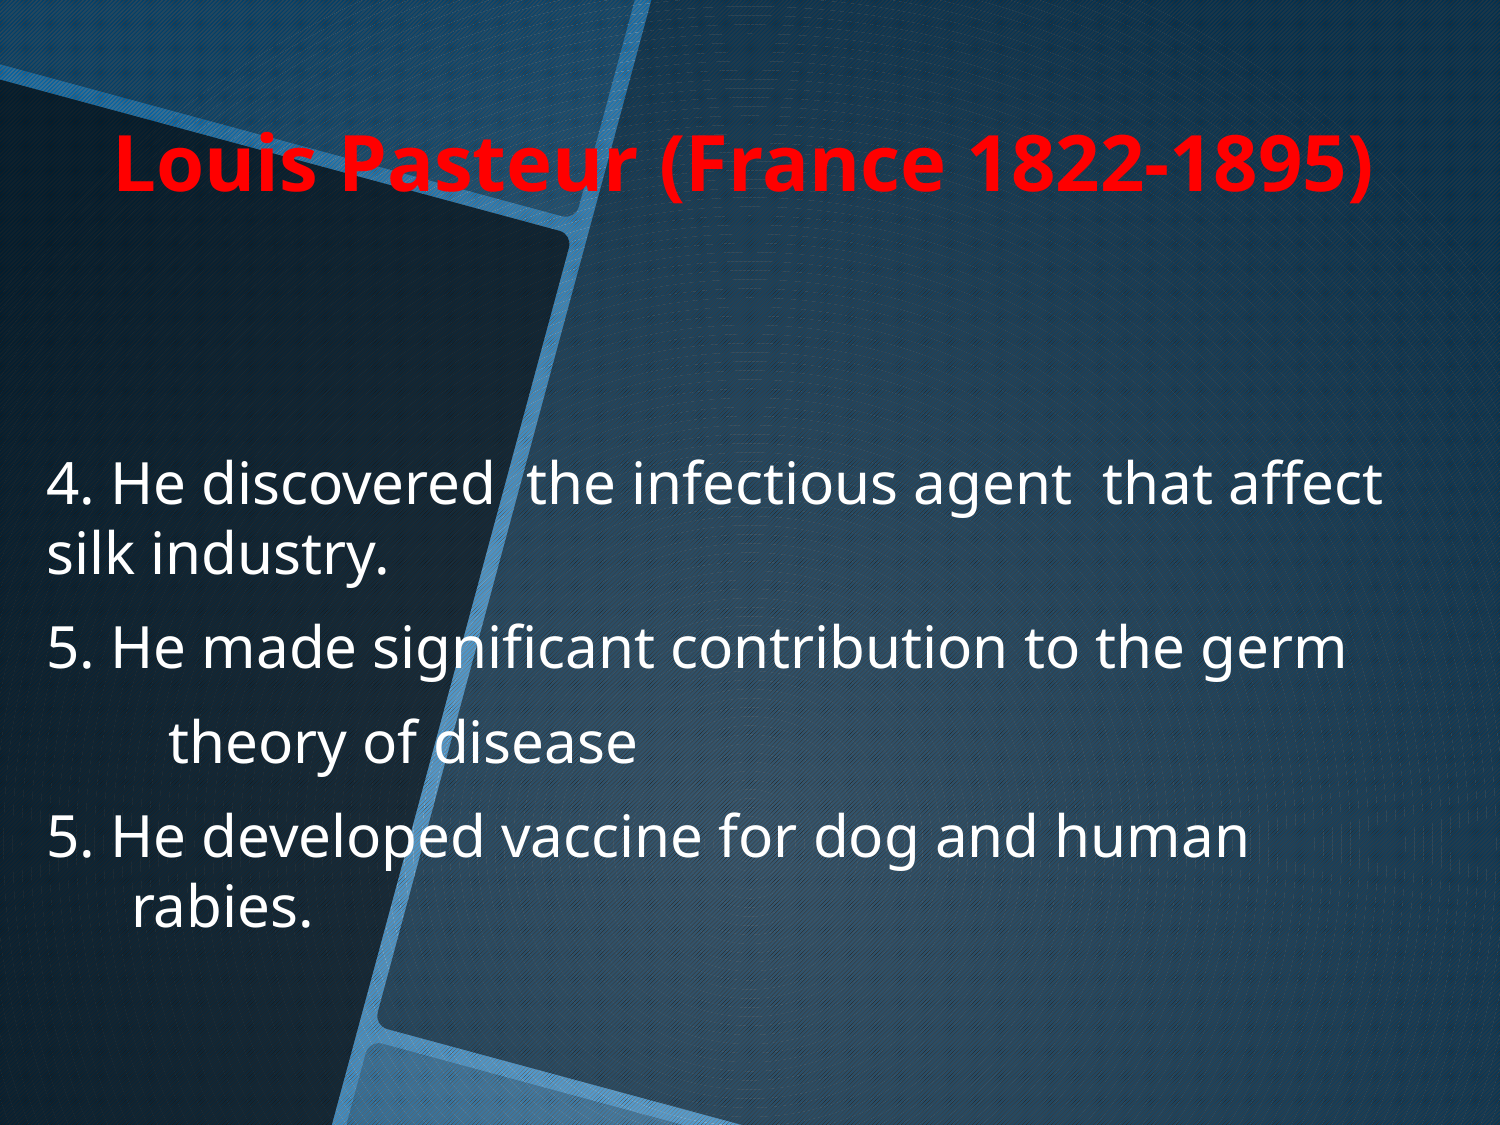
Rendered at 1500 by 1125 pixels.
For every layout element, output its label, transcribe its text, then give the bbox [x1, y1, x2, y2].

title Louis Pasteur (France 1822-1895) [80, 39, 1408, 215]
list 4. He discovered the infectious agent that affect silk industry. 5. He made significant contribution to the germ theory of disease 5. He developed vaccine for dog and human rabies. [31, 227, 1440, 1125]
